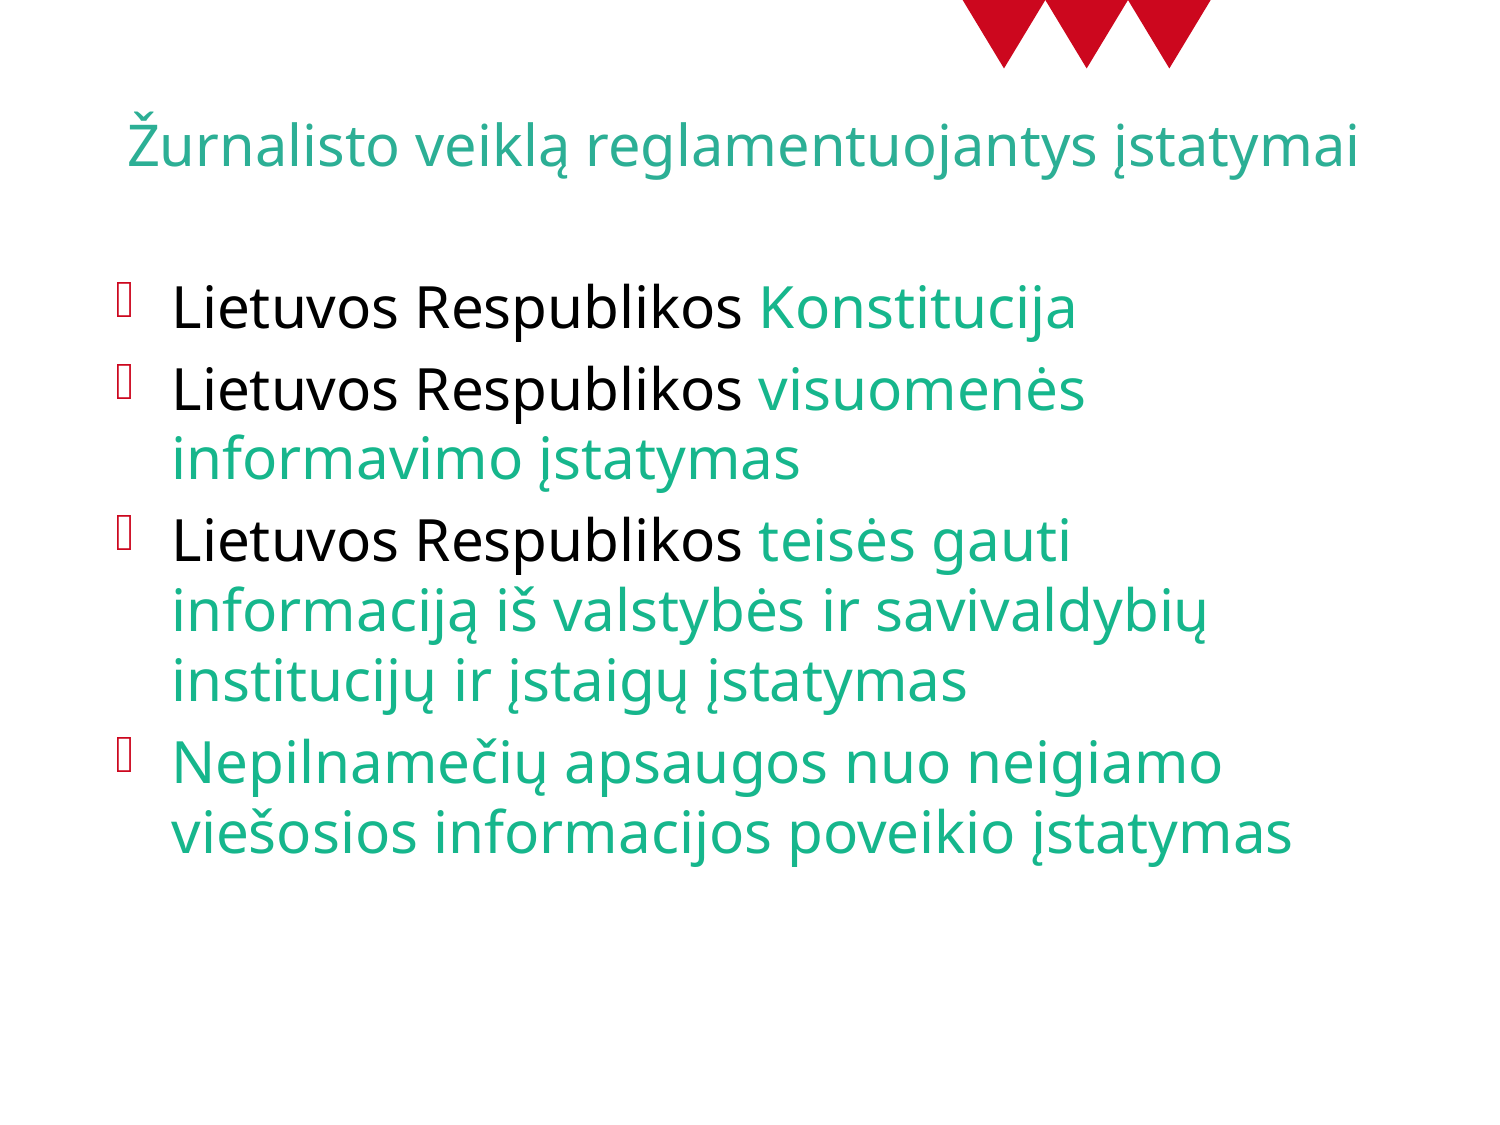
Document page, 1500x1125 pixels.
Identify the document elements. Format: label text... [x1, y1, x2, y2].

title Žurnalisto veiklą reglamentuojantys įstatymai [112, 66, 1388, 220]
list Lietuvos Respublikos Konstitucija Lietuvos Respublikos visuomenės informavimo įstatymas Lietuvos Respublikos teisės gauti informaciją iš valstybės ir savivaldybių institucijų ir įstaigų įstatymas Nepilnamečių apsaugos nuo neigiamo viešosios informacijos poveikio įstatymas [100, 262, 1400, 1012]
